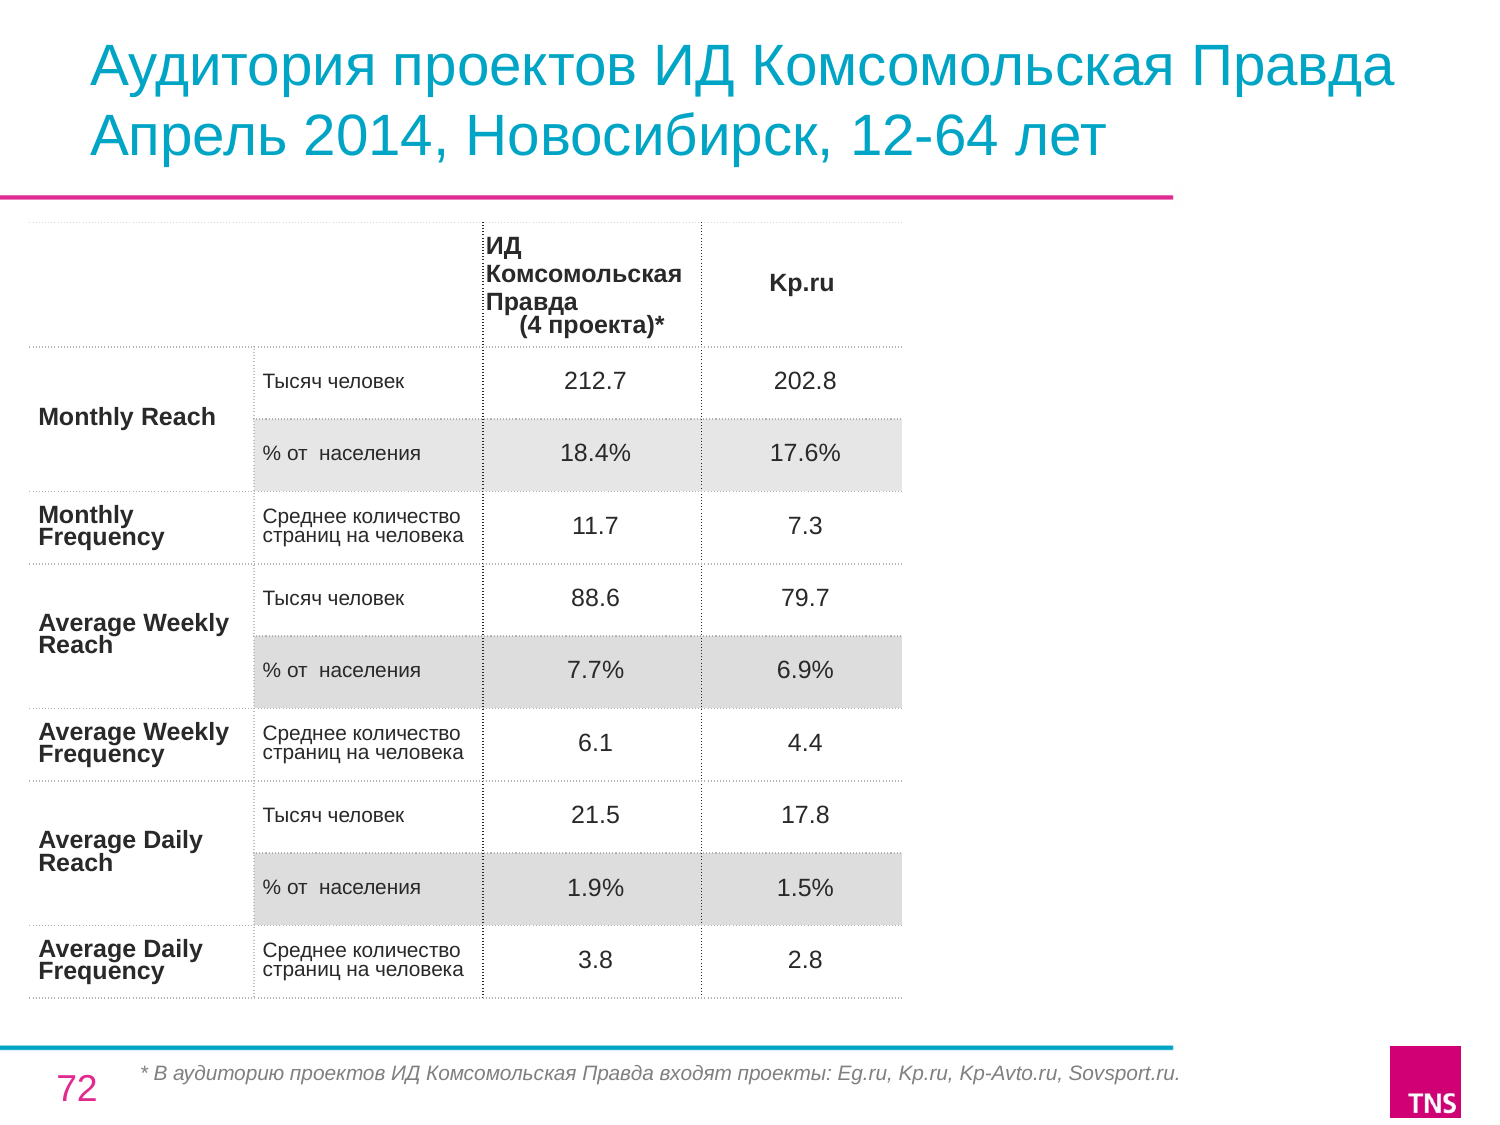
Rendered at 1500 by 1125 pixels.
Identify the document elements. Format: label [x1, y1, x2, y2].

title [74, 8, 1476, 187]
slide_number [40, 1055, 392, 1125]
text_box [124, 1052, 1463, 1092]
picture [0, 0, 1500, 1125]
table_header [29, 223, 902, 347]
table_cell [29, 347, 902, 998]
